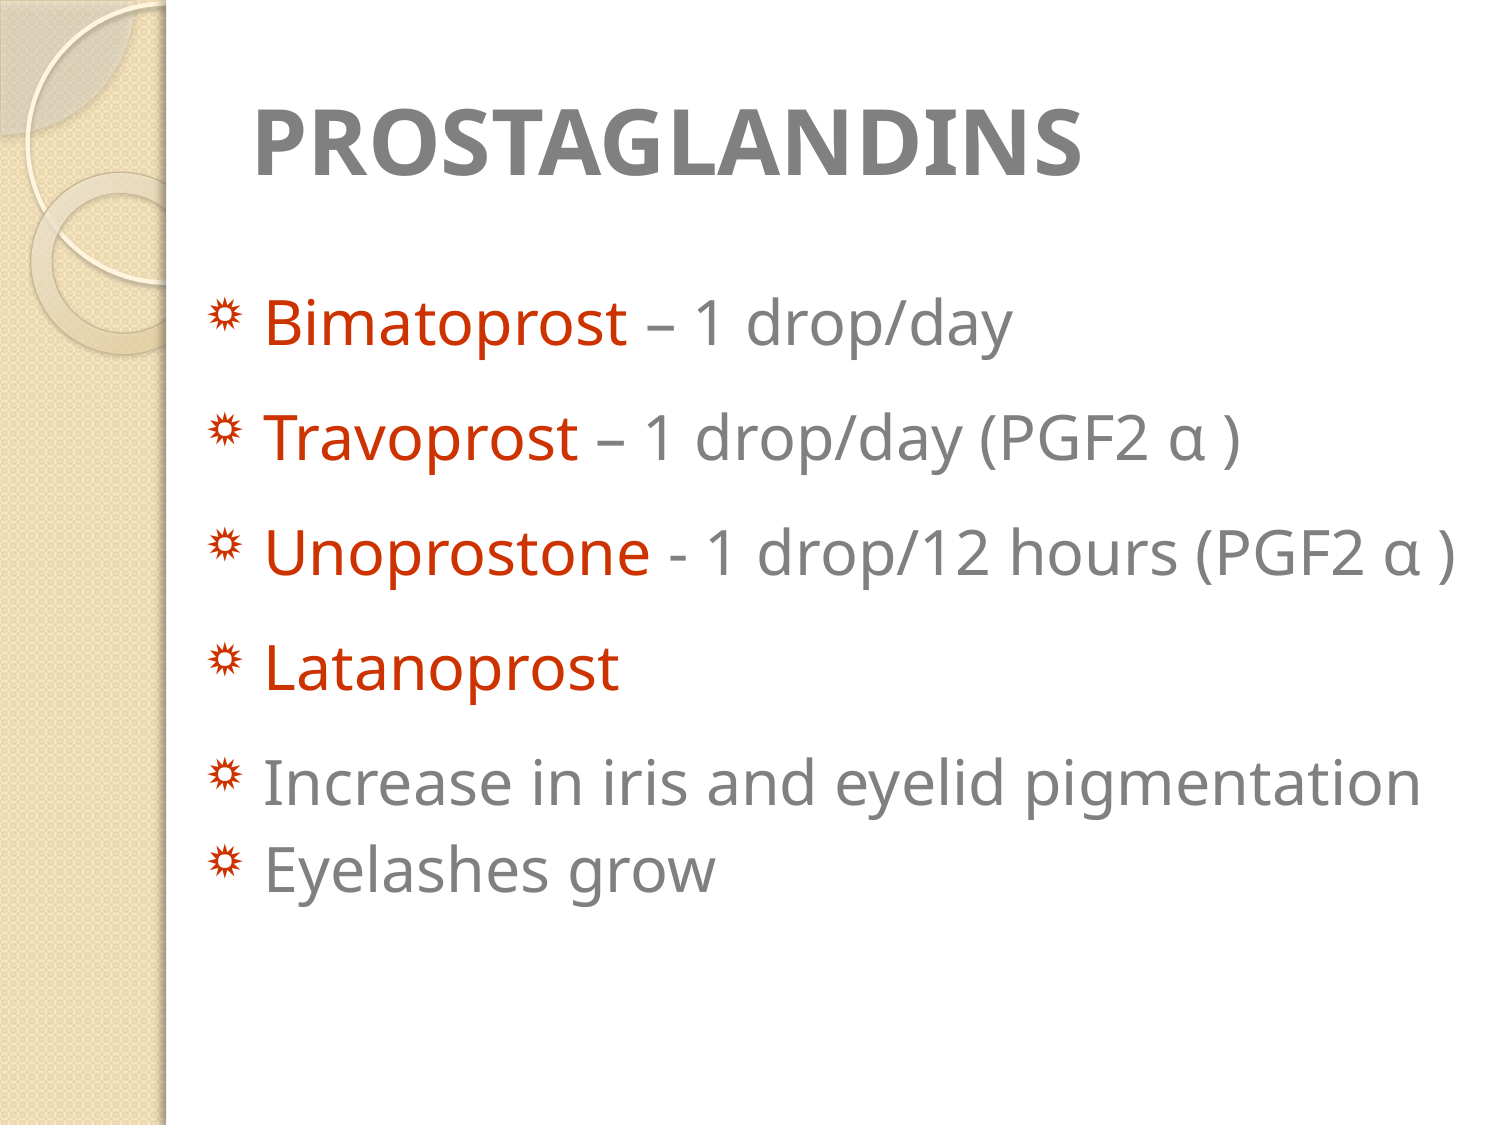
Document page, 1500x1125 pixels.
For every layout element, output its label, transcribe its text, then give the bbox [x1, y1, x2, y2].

list Bimatoprost – 1 drop/day Travoprost – 1 drop/day (PGF2 α ) Unoprostone - 1 drop/12 hours (PGF2 α ) Latanoprost Increase in iris and eyelid pigmentation Eyelashes grow [175, 237, 1500, 1025]
title PROSTAGLANDINS [235, 45, 1466, 233]
